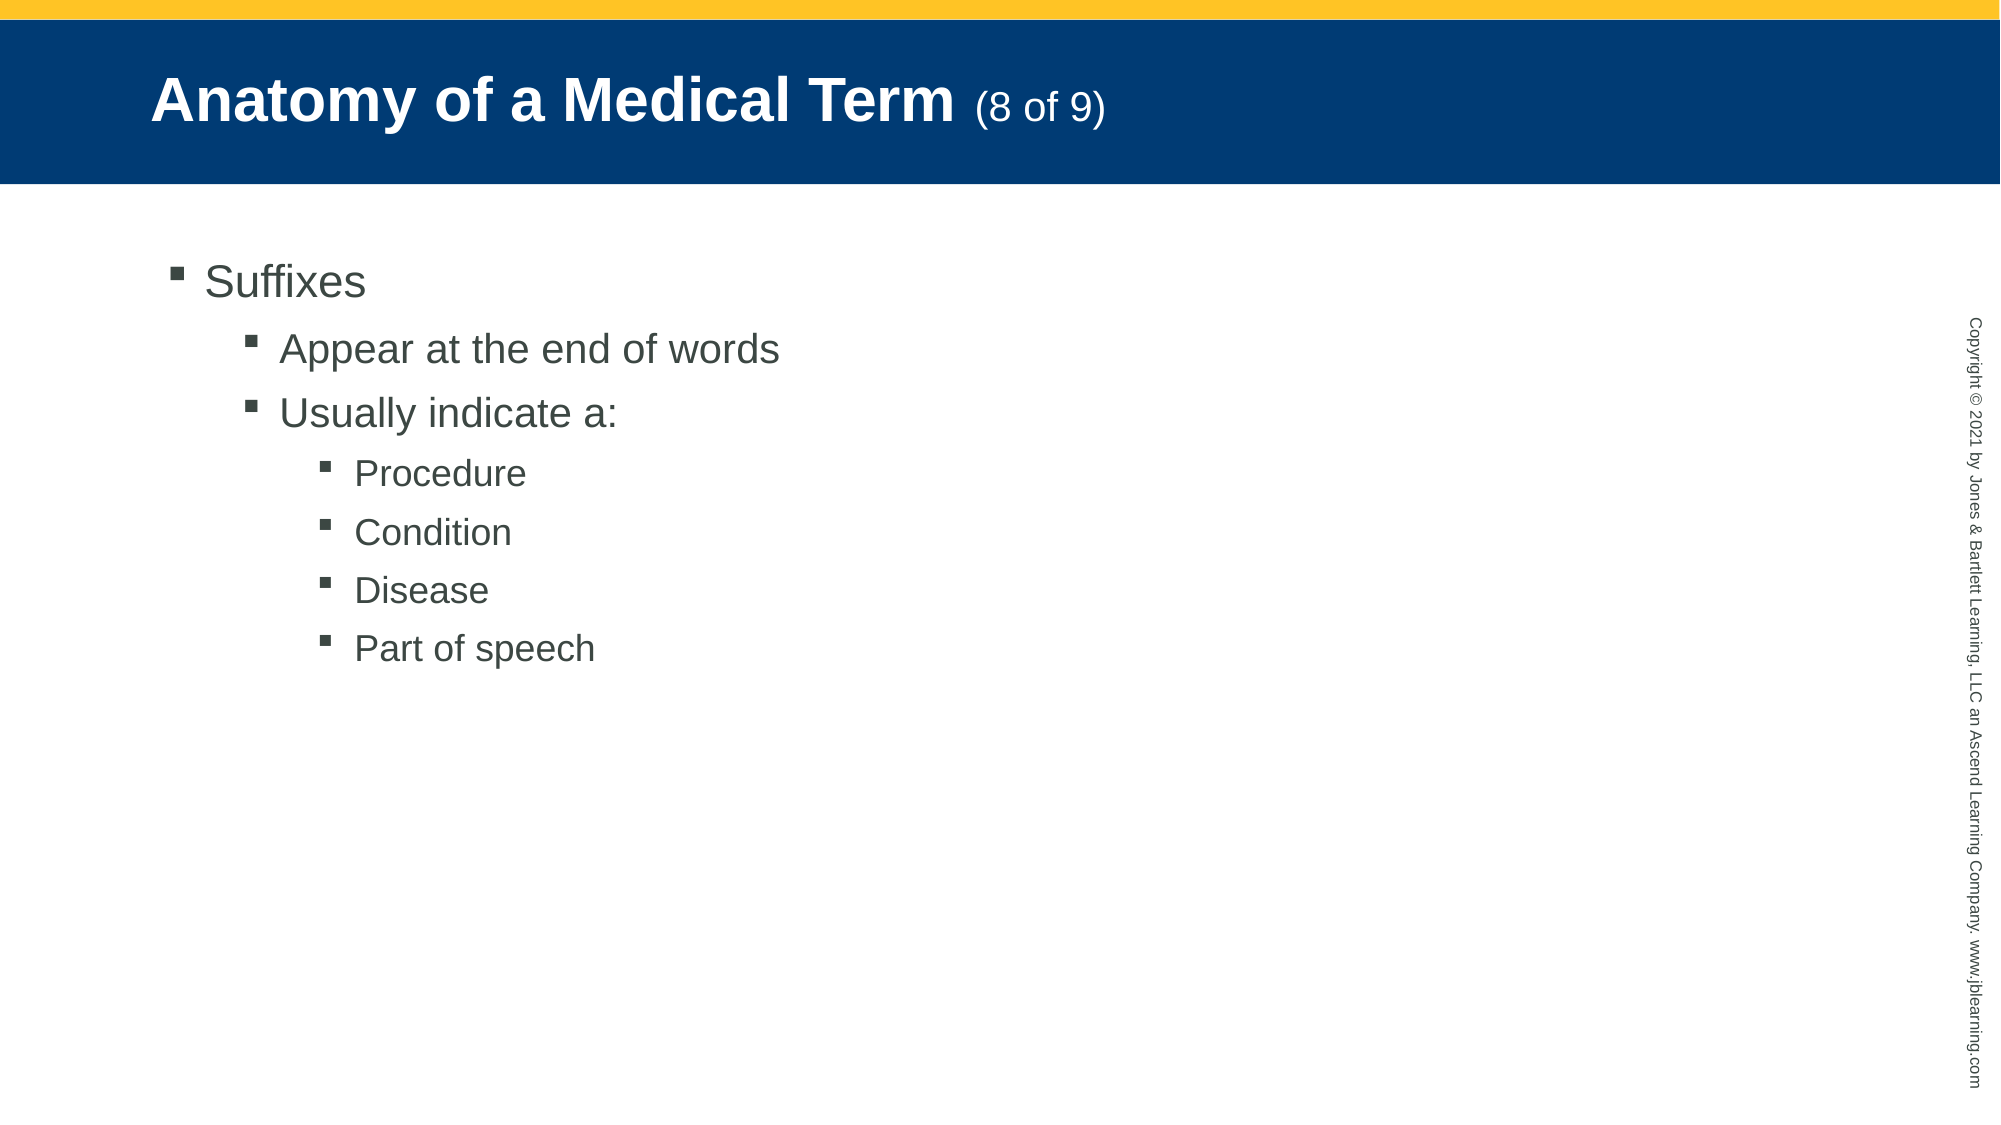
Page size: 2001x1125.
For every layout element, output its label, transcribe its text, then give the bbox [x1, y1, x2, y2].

list Suffixes Appear at the end of words Usually indicate a: Procedure Condition Disease Part of speech [151, 244, 1840, 1016]
title Anatomy of a Medical Term (8 of 9) [0, 19, 2000, 185]
